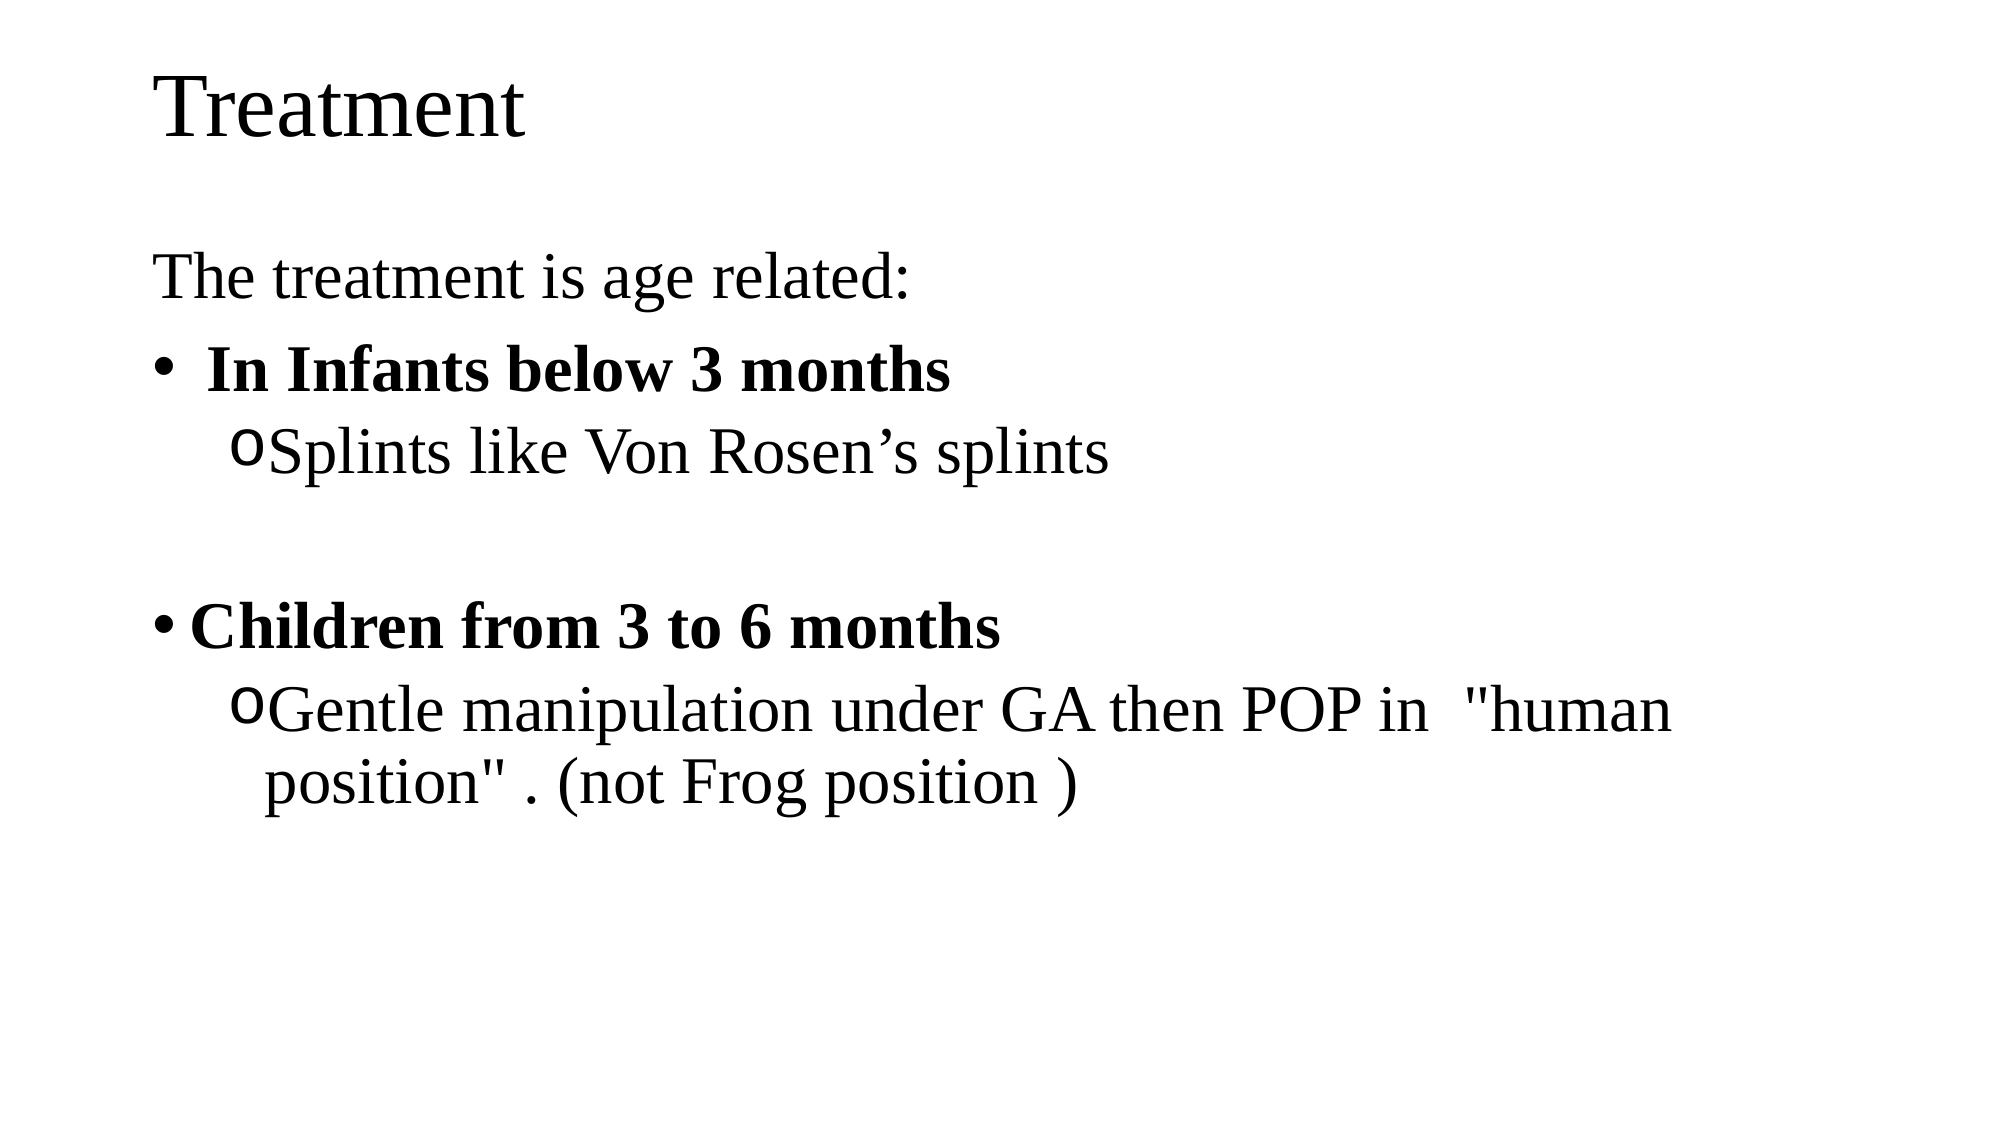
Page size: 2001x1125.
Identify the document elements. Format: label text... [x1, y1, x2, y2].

title Treatment [137, 25, 1863, 190]
list The treatment is age related: In Infants below 3 months Splints like Von Rosen’s splints Children from 3 to 6 months Gentle manipulation under GA then POP in "human position" . (not Frog position ) [137, 233, 1863, 1014]
